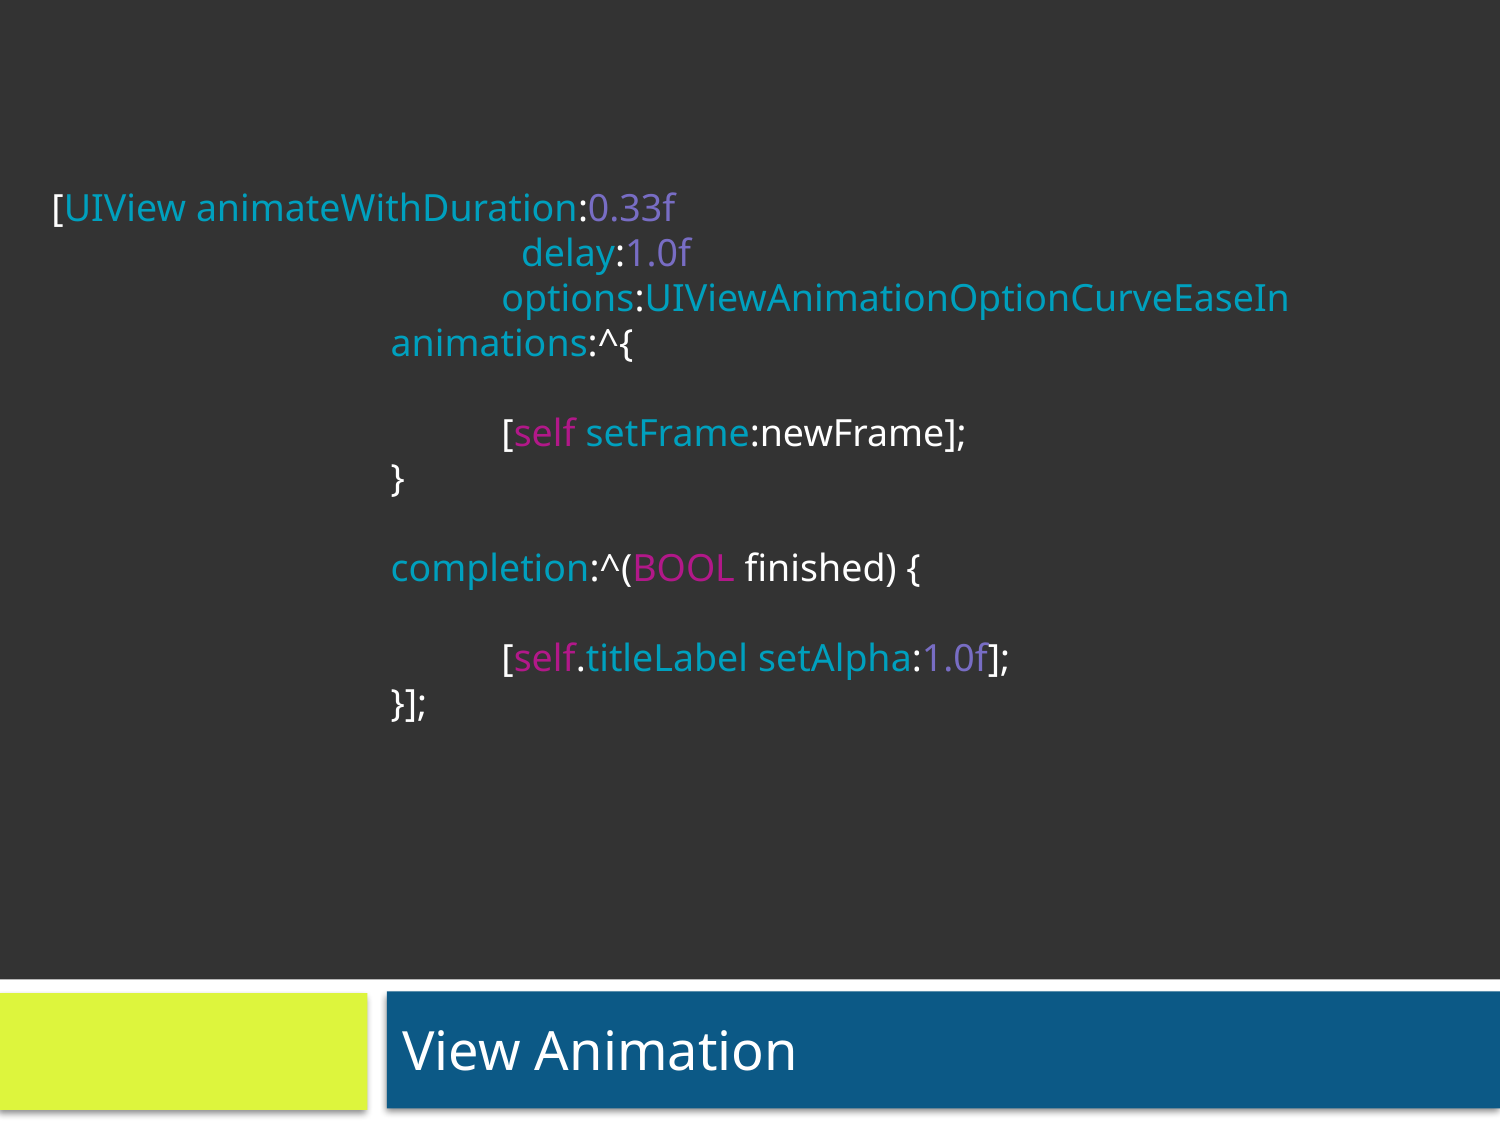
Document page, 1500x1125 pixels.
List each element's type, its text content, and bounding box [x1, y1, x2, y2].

text_box [UIView animateWithDuration:0.33f delay:1.0f options:UIViewAnimationOptionCurveEaseIn animations:^{ [self setFrame:newFrame]; } completion:^(BOOL finished) { [self.titleLabel setAlpha:1.0f]; }]; [36, 176, 1462, 732]
subtitle View Animation [387, 992, 1488, 1105]
